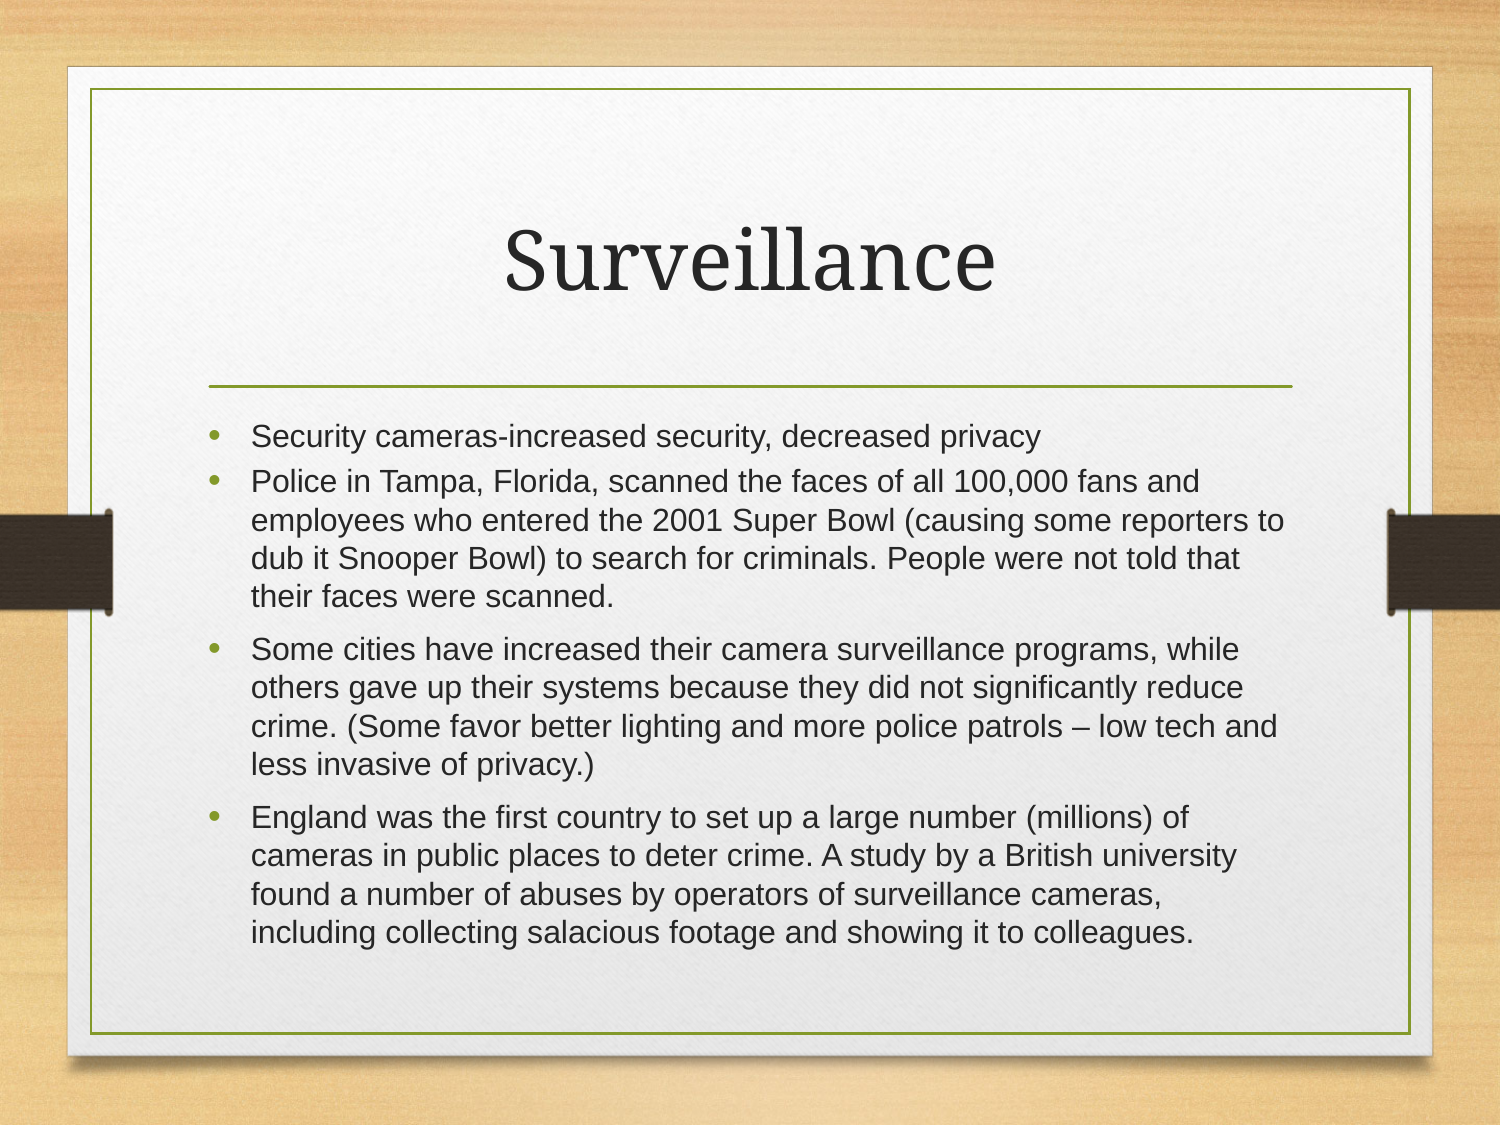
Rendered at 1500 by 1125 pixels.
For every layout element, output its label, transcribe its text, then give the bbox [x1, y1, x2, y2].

title Surveillance [193, 150, 1309, 365]
list Security cameras-increased security, decreased privacy Police in Tampa, Florida, scanned the faces of all 100,000 fans and employees who entered the 2001 Super Bowl (causing some reporters to dub it Snooper Bowl) to search for criminals. People were not told that their faces were scanned. Some cities have increased their camera surveillance programs, while others gave up their systems because they did not significantly reduce crime. (Some favor better lighting and more police patrols – low tech and less invasive of privacy.) England was the first country to set up a large number (millions) of cameras in public places to deter crime. A study by a British university found a number of abuses by operators of surveillance cameras, including collecting salacious footage and showing it to colleagues. [193, 408, 1309, 974]
picture [0, 0, 1500, 1125]
